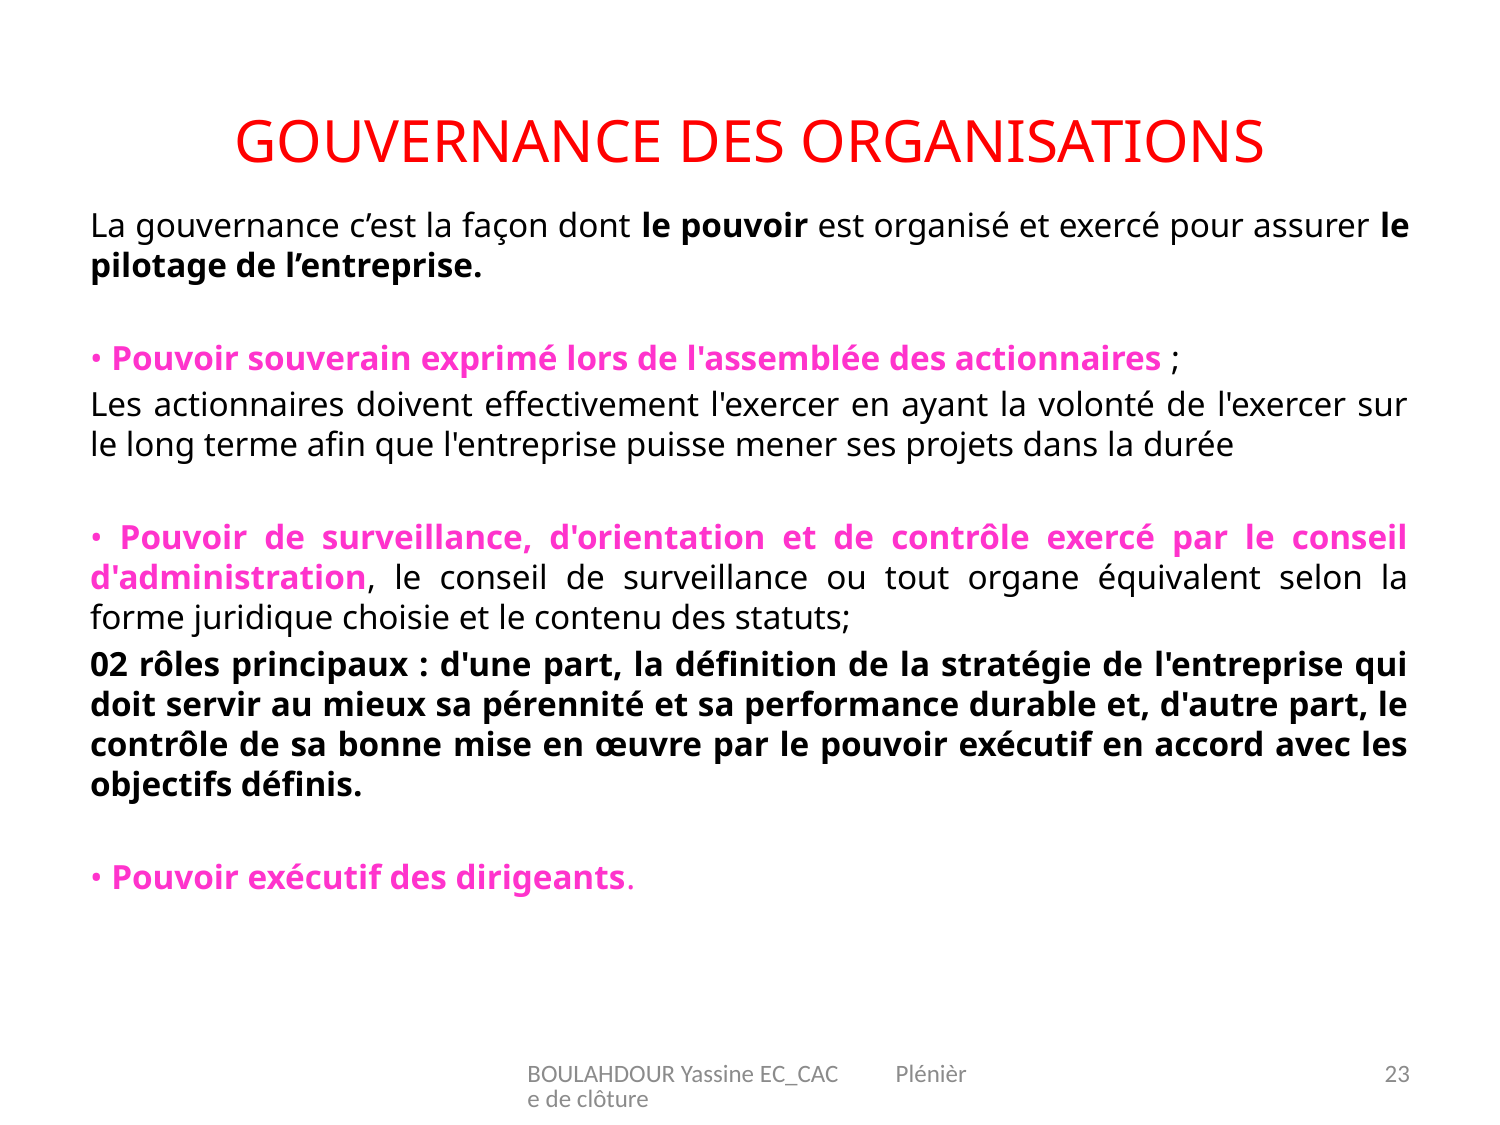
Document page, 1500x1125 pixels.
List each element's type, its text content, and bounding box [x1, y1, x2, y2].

list La gouvernance c’est la façon dont le pouvoir est organisé et exercé pour assurer le pilotage de l’entreprise. • Pouvoir souverain exprimé lors de l'assemblée des actionnaires ; Les actionnaires doivent effectivement l'exercer en ayant la volonté de l'exercer sur le long terme afin que l'entreprise puisse mener ses projets dans la durée • Pouvoir de surveillance, d'orientation et de contrôle exercé par le conseil d'administration, le conseil de surveillance ou tout organe équivalent selon la forme juridique choisie et le contenu des statuts; 02 rôles principaux : d'une part, la définition de la stratégie de l'entreprise qui doit servir au mieux sa pérennité et sa performance durable et, d'autre part, le contrôle de sa bonne mise en œuvre par le pouvoir exécutif en accord avec les objectifs définis. • Pouvoir exécutif des dirigeants. [75, 196, 1425, 1125]
slide_number 23 [1074, 1042, 1425, 1103]
title Gouvernance des organisations [75, 45, 1425, 196]
footer BOULAHDOUR Yassine EC_CAC Plénière de clôture [512, 1042, 988, 1103]
